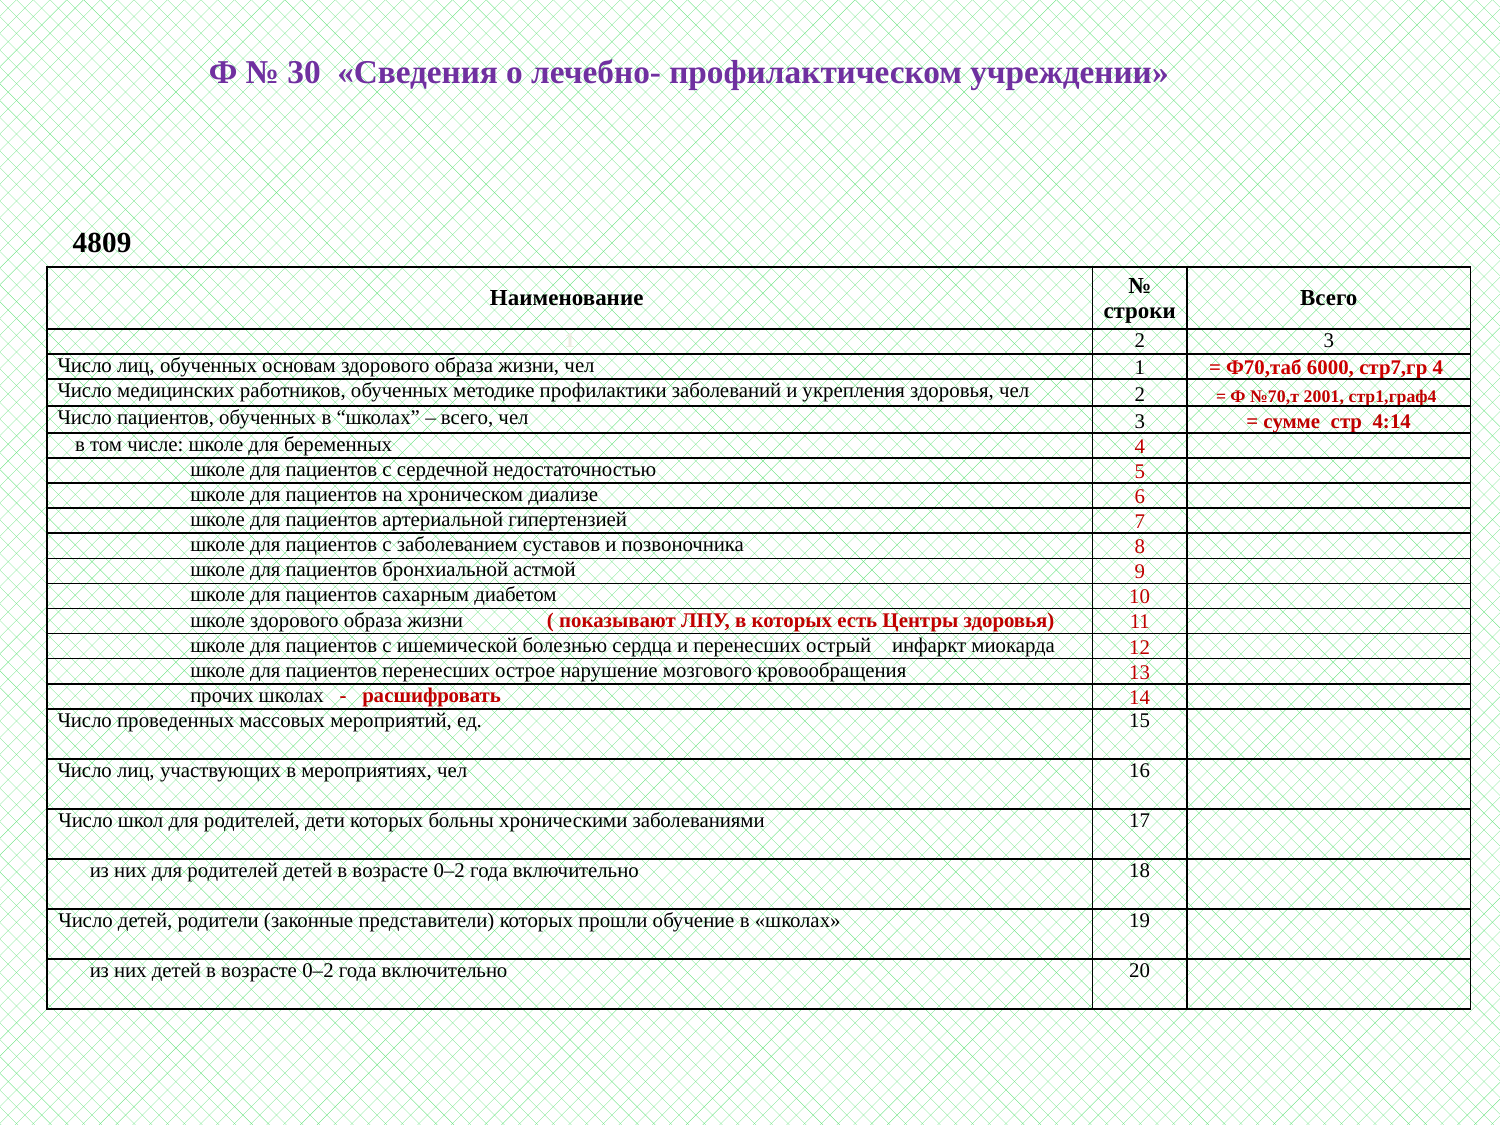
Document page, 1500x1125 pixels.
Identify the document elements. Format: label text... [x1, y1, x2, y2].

table_cell школе для пациентов перенесших острое нарушение мозгового кровообращения [48, 659, 1092, 683]
table_cell 7 [1093, 509, 1186, 532]
table_cell Число лиц, участвующих в мероприятиях, чел [48, 760, 1092, 808]
table_cell [1188, 434, 1470, 457]
table_cell 4 [1093, 434, 1186, 457]
table_cell школе здорового образа жизни ( показывают ЛПУ, в которых есть Центры здоровья) [48, 609, 1092, 633]
table_cell [1188, 685, 1470, 708]
table_cell = Ф70,таб 6000, стр7,гр 4 [1188, 355, 1470, 378]
table_cell 8 [1093, 534, 1186, 558]
table_cell = Ф №70,т 2001, стр1,граф4 [1188, 380, 1470, 405]
table_cell 5 [1093, 459, 1186, 482]
table_cell 2 [1093, 330, 1186, 353]
table_cell 3 [1093, 407, 1186, 432]
table_cell прочих школах - расшифровать [48, 685, 1092, 708]
table_cell 14 [1093, 685, 1186, 708]
table_header Всего [1188, 268, 1470, 328]
table_cell 20 [1093, 960, 1186, 1008]
table_cell 6 [1093, 484, 1186, 507]
text_box Ф № 30 «Сведения о лечебно- профилактическом учреждении» [194, 42, 1186, 98]
table_cell = сумме стр 4:14 [1188, 407, 1470, 432]
table_cell 13 [1093, 659, 1186, 683]
table_header Наименование [48, 268, 1092, 328]
table_cell [1188, 459, 1470, 482]
table_cell [1188, 860, 1470, 908]
table_cell 12 [1093, 634, 1186, 658]
table_cell 3 [1188, 330, 1470, 353]
table_cell Число медицинских работников, обученных методике профилактики заболеваний и укрепления здоровья, чел [48, 380, 1092, 405]
table_cell [1188, 609, 1470, 633]
table_cell 11 [1093, 609, 1186, 633]
table_cell [1188, 810, 1470, 858]
table_cell 15 [1093, 710, 1186, 758]
table_cell школе для пациентов артериальной гипертензией [48, 509, 1092, 532]
table_cell 18 [1093, 860, 1186, 908]
table_cell [1188, 659, 1470, 683]
table_cell 1 [1093, 355, 1186, 378]
table_cell школе для пациентов бронхиальной астмой [48, 559, 1092, 583]
table_cell из них детей в возрасте 0–2 года включительно [48, 960, 1092, 1008]
table_cell школе для пациентов с заболеванием суставов и позвоночника [48, 534, 1092, 558]
table_cell из них для родителей детей в возрасте 0–2 года включительно [48, 860, 1092, 908]
table_cell школе для пациентов сахарным диабетом [48, 584, 1092, 608]
text_box 4809 [50, 215, 147, 266]
table_cell [1188, 634, 1470, 658]
table_cell [1188, 584, 1470, 608]
table_cell 17 [1093, 810, 1186, 858]
table_cell [1188, 484, 1470, 507]
table_cell [1188, 760, 1470, 808]
table_cell Число лиц, обученных основам здорового образа жизни, чел [48, 355, 1092, 378]
table_cell Число пациентов, обученных в “школах” – всего, чел [48, 407, 1092, 432]
table_cell школе для пациентов с ишемической болезнью сердца и перенесших острый инфаркт миокарда [48, 634, 1092, 658]
table_cell 16 [1093, 760, 1186, 808]
table_cell [1188, 960, 1470, 1008]
table_cell Число школ для родителей, дети которых больны хроническими заболеваниями [48, 810, 1092, 858]
table_cell школе для пациентов на хроническом диализе [48, 484, 1092, 507]
table_cell школе для пациентов с сердечной недостаточностью [48, 459, 1092, 482]
table_cell [1188, 710, 1470, 758]
table_cell Число детей, родители (законные представители) которых прошли обучение в «школах» [48, 910, 1092, 958]
table_cell 19 [1093, 910, 1186, 958]
table_cell 2 [1093, 380, 1186, 405]
table_cell [1188, 509, 1470, 532]
table_cell 1 [48, 330, 1092, 353]
table_cell 10 [1093, 584, 1186, 608]
table_cell 9 [1093, 559, 1186, 583]
table_header № строки [1093, 268, 1186, 328]
table_cell в том числе: школе для беременных [48, 434, 1092, 457]
table_cell [1188, 534, 1470, 558]
table_cell [1188, 910, 1470, 958]
table_cell [1188, 559, 1470, 583]
table_cell Число проведенных массовых мероприятий, ед. [48, 710, 1092, 758]
